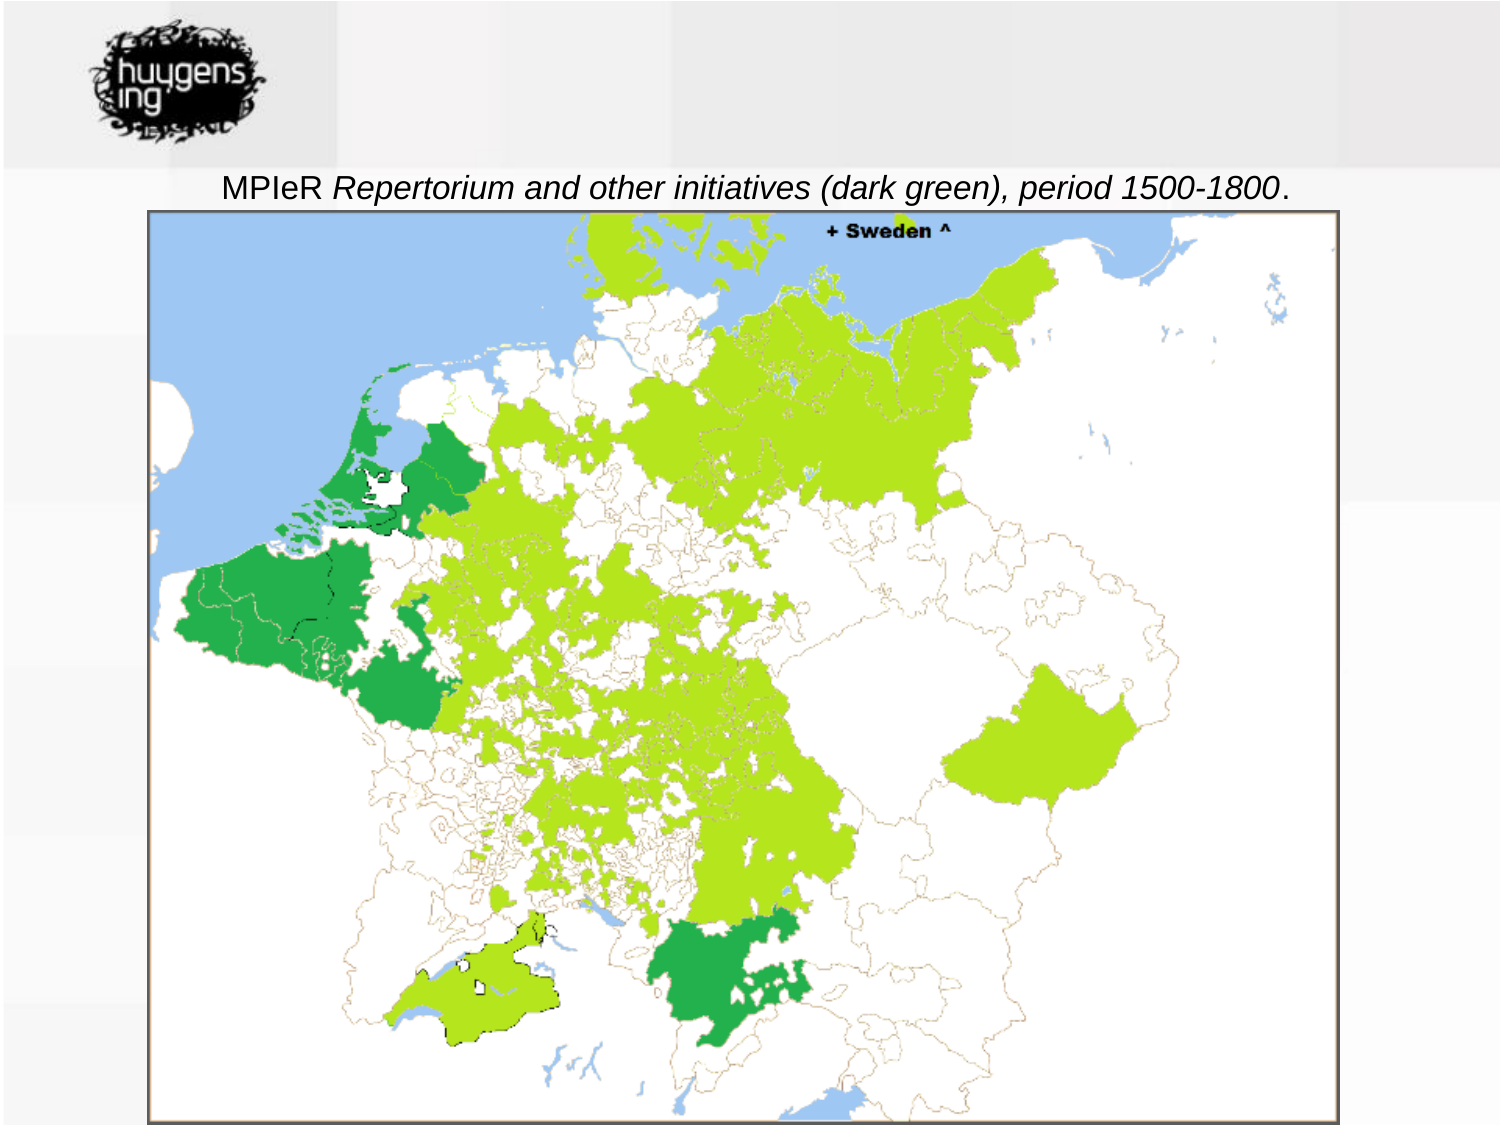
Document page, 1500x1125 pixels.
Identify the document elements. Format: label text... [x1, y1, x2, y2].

title MPIeR Repertorium and other initiatives (dark green), period 1500-1800. [206, 160, 1500, 286]
picture [3, 1, 1500, 1125]
